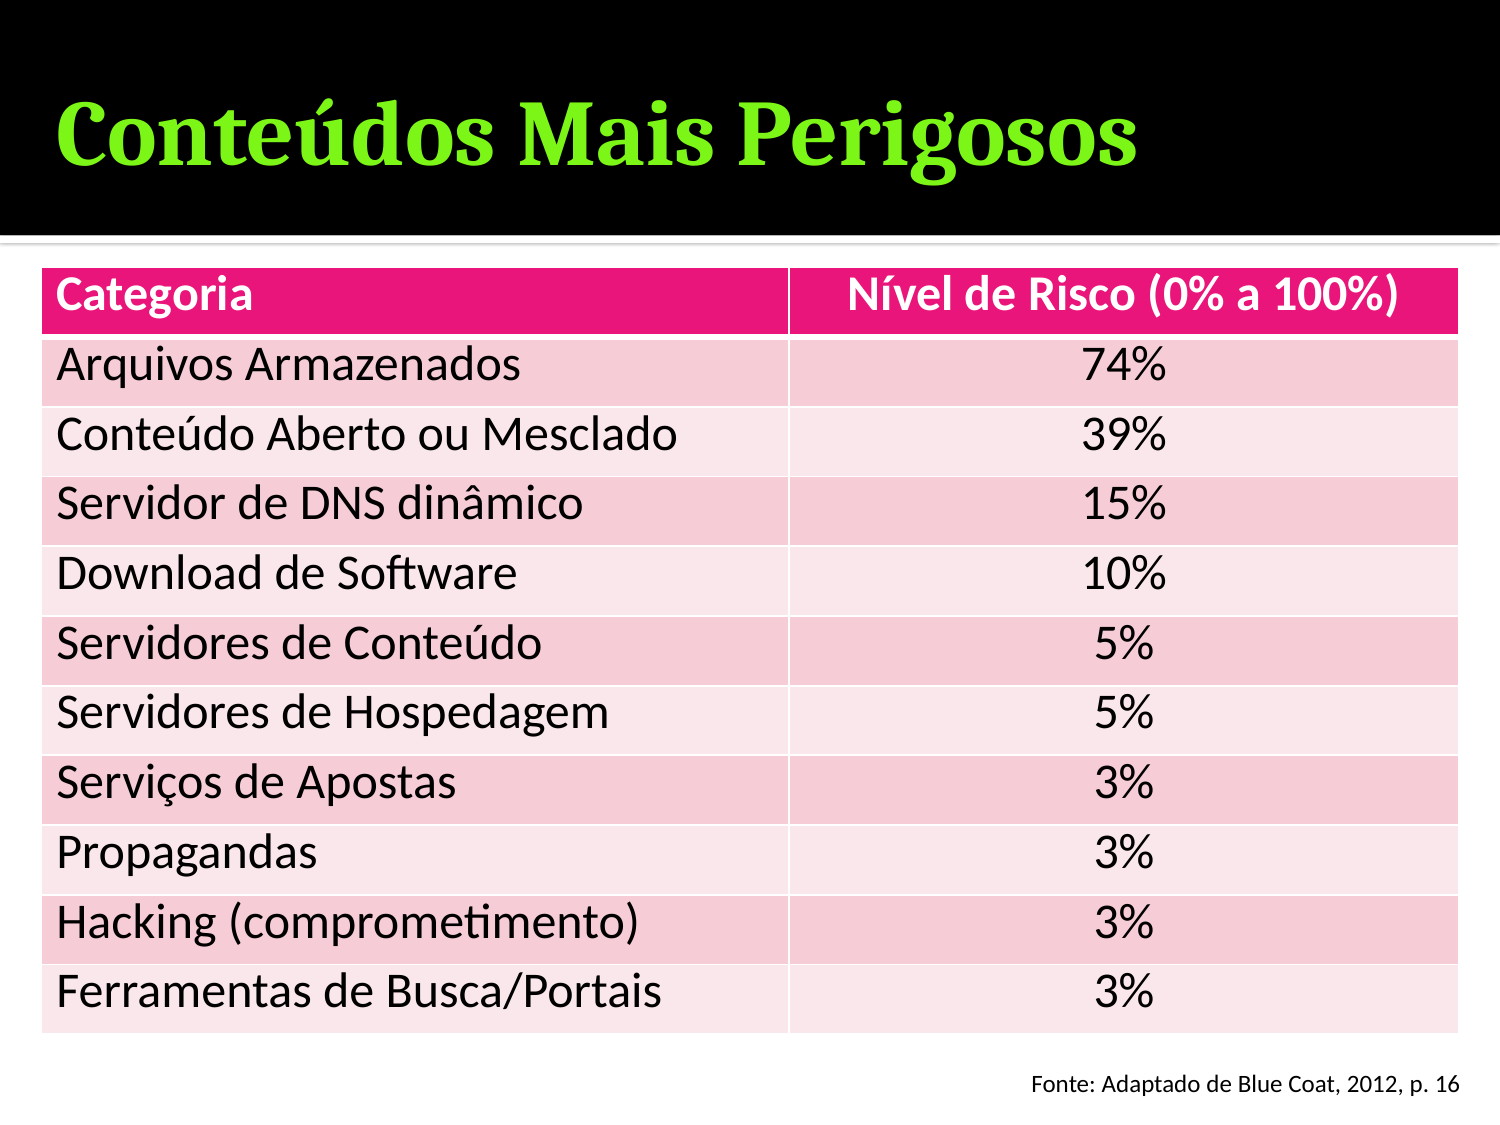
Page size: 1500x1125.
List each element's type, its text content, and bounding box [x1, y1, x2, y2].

table_cell Servidor de DNS dinâmico [42, 477, 788, 545]
table_cell Ferramentas de Busca/Portais [42, 965, 788, 1033]
table_cell Arquivos Armazenados [42, 340, 788, 406]
table_cell Servidores de Hospedagem [42, 687, 788, 754]
table_cell Hacking (comprometimento) [42, 896, 788, 964]
table_cell 3% [790, 896, 1458, 964]
table_header Nível de Risco (0% a 100%) [790, 268, 1458, 334]
table_cell Propagandas [42, 826, 788, 894]
table_cell 15% [790, 477, 1458, 545]
table_cell 3% [790, 756, 1458, 824]
table_cell 3% [790, 965, 1458, 1033]
table_cell 5% [790, 617, 1458, 685]
text_box Fonte: Adaptado de Blue Coat, 2012, p. 16 [1016, 1060, 1477, 1106]
table_cell Serviços de Apostas [42, 756, 788, 824]
table_cell Servidores de Conteúdo [42, 617, 788, 685]
table_cell 10% [790, 547, 1458, 615]
table_header Categoria [42, 268, 788, 334]
table_cell 39% [790, 408, 1458, 476]
table_cell 5% [790, 687, 1458, 754]
title Conteúdos Mais Perigosos [41, 25, 1459, 231]
table_cell Download de Software [42, 547, 788, 615]
table_cell 3% [790, 826, 1458, 894]
table_cell 74% [790, 340, 1458, 406]
table_cell Conteúdo Aberto ou Mesclado [42, 408, 788, 476]
